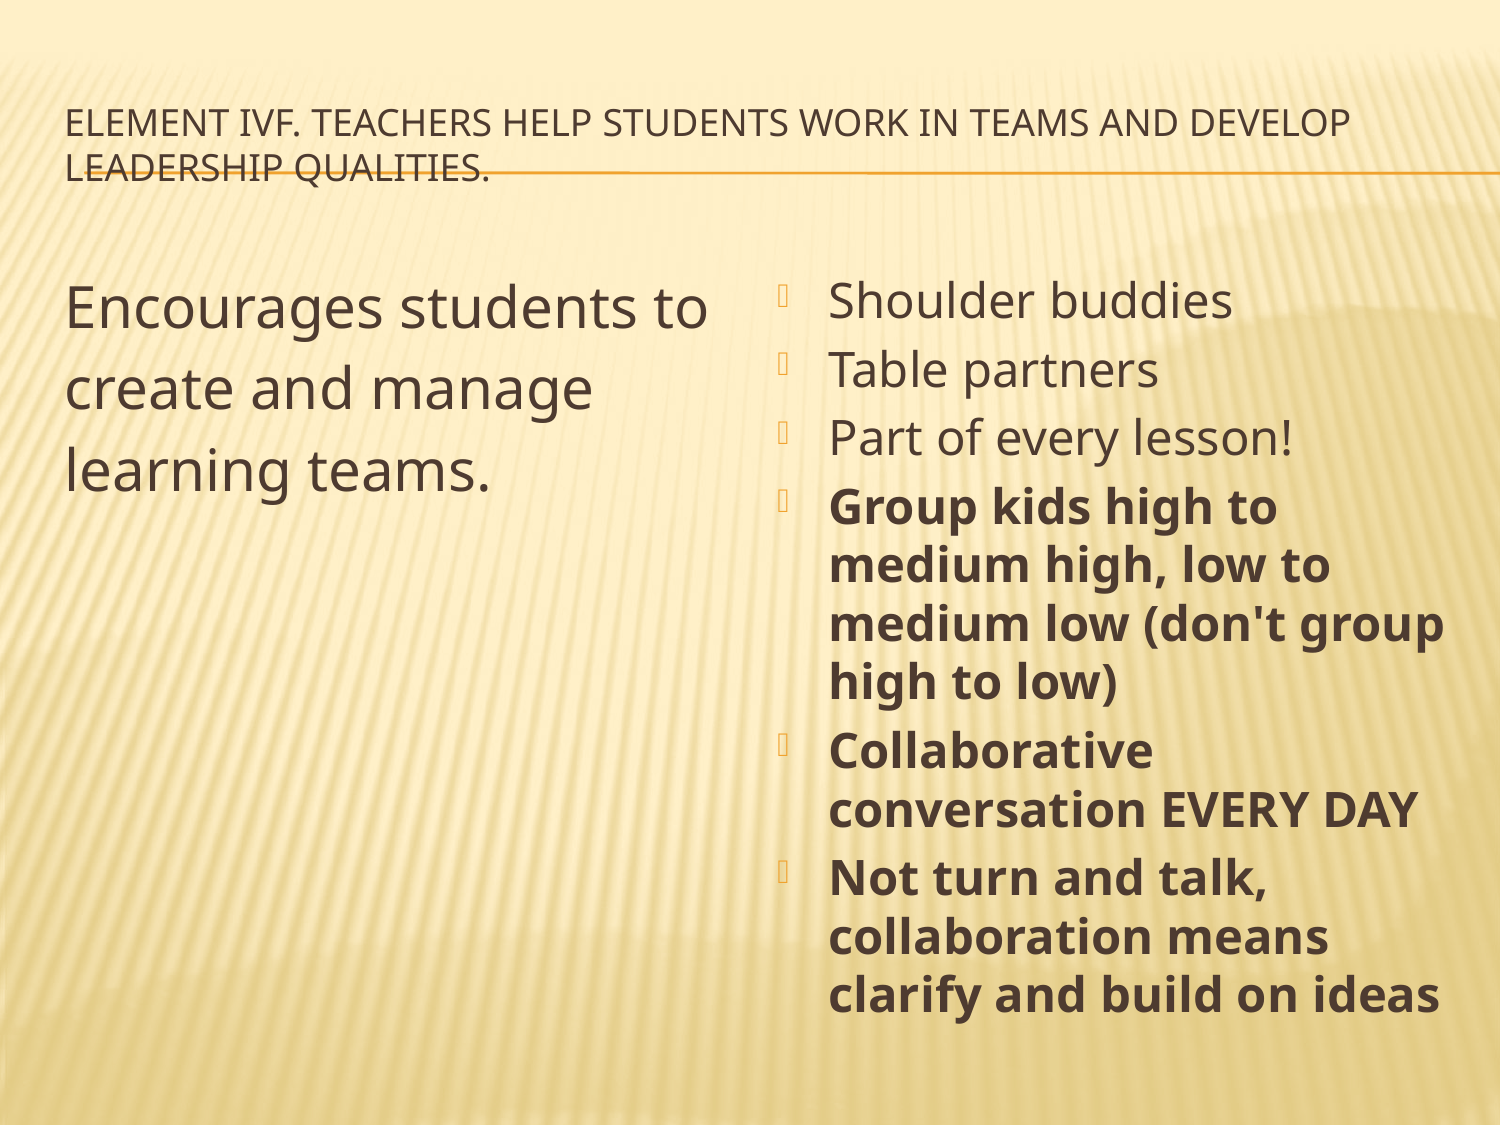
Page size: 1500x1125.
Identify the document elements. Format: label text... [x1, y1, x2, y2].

list Encourages students to create and manage learning teams. [50, 262, 738, 1038]
title Element IVf. Teachers help students work in teams and develop leadership qualities. [49, 75, 1475, 213]
list Shoulder buddies Table partners Part of every lesson! Group kids high to medium high, low to medium low (don't group high to low) Collaborative conversation EVERY DAY Not turn and talk, collaboration means clarify and build on ideas [762, 262, 1475, 1038]
